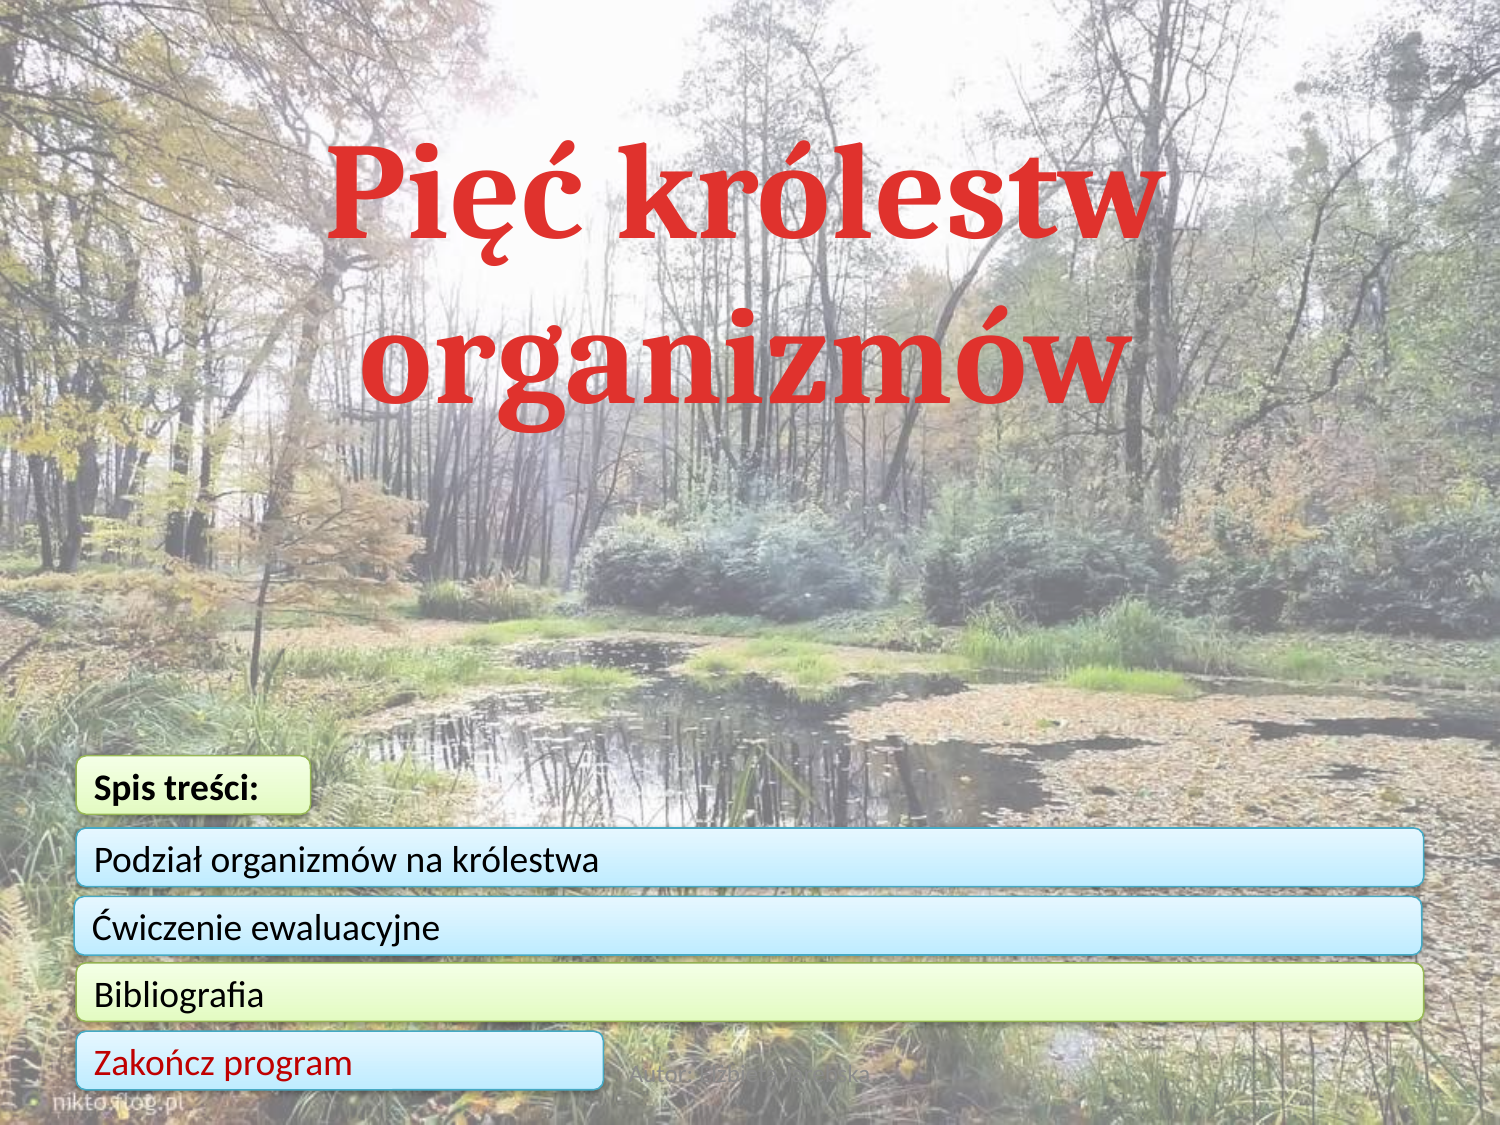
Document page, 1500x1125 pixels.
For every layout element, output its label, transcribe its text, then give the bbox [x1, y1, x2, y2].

text_box Bibliografia [75, 962, 1425, 1023]
text_box Podział organizmów na królestwa [75, 827, 1425, 888]
text_box Ćwiczenie ewaluacyjne [73, 895, 1423, 956]
footer Autor: Elżbieta Jarębska [512, 1042, 988, 1103]
text_box Spis treści: [75, 754, 312, 816]
text_box Pięć królestw organizmów [309, 93, 1184, 439]
text_box Zakończ program [75, 1030, 605, 1091]
